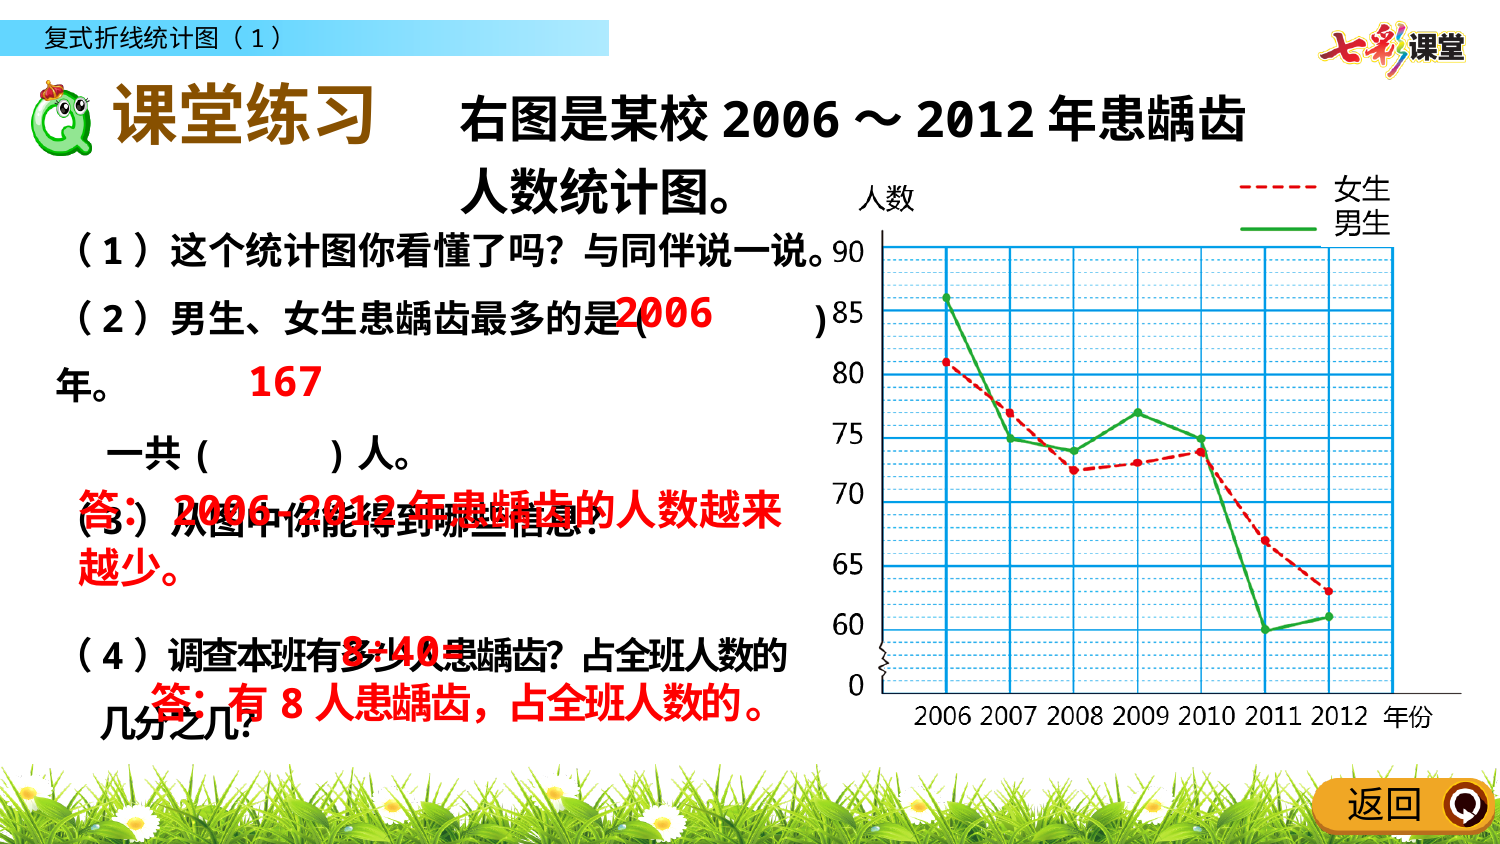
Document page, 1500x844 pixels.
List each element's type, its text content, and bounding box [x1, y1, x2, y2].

picture [0, 764, 1500, 844]
picture [1316, 20, 1468, 80]
picture [31, 80, 92, 156]
text_box 答：2006-2012年患龋齿的人数越来越少。 [63, 468, 808, 600]
picture [813, 149, 1472, 746]
text_box 167 [189, 338, 338, 412]
text_box 右图是某校2006～2012年患龋齿人数统计图。 [444, 67, 1270, 197]
text_box （1）这个统计图你看懂了吗？与同伴说一说。 （2）男生、女生患龋齿最多的是( )年。 一共( )人。 （3）从图中你能得到哪些信息？ （4）调查本班有多少人患龋齿？占全班人数的 几分之几？ [40, 197, 811, 753]
text_box 2006 [580, 269, 729, 343]
text_box 课堂练习 [100, 67, 404, 159]
